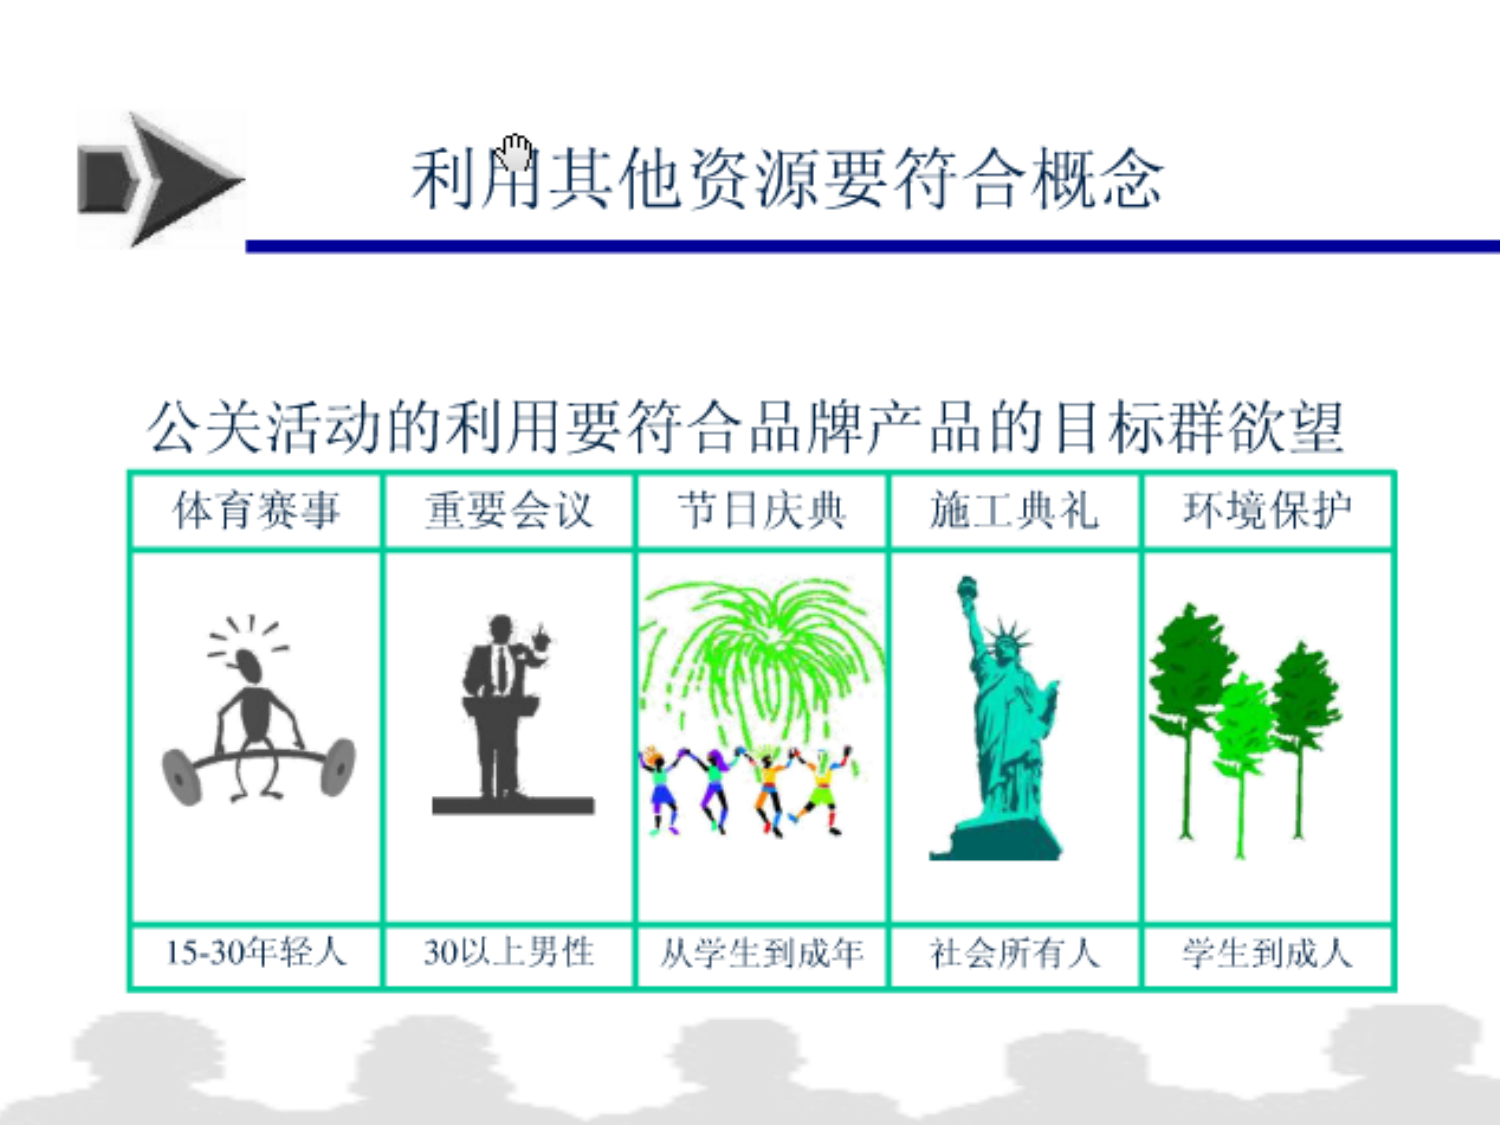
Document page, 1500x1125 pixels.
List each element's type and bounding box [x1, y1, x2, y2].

list [0, 0, 1500, 1125]
